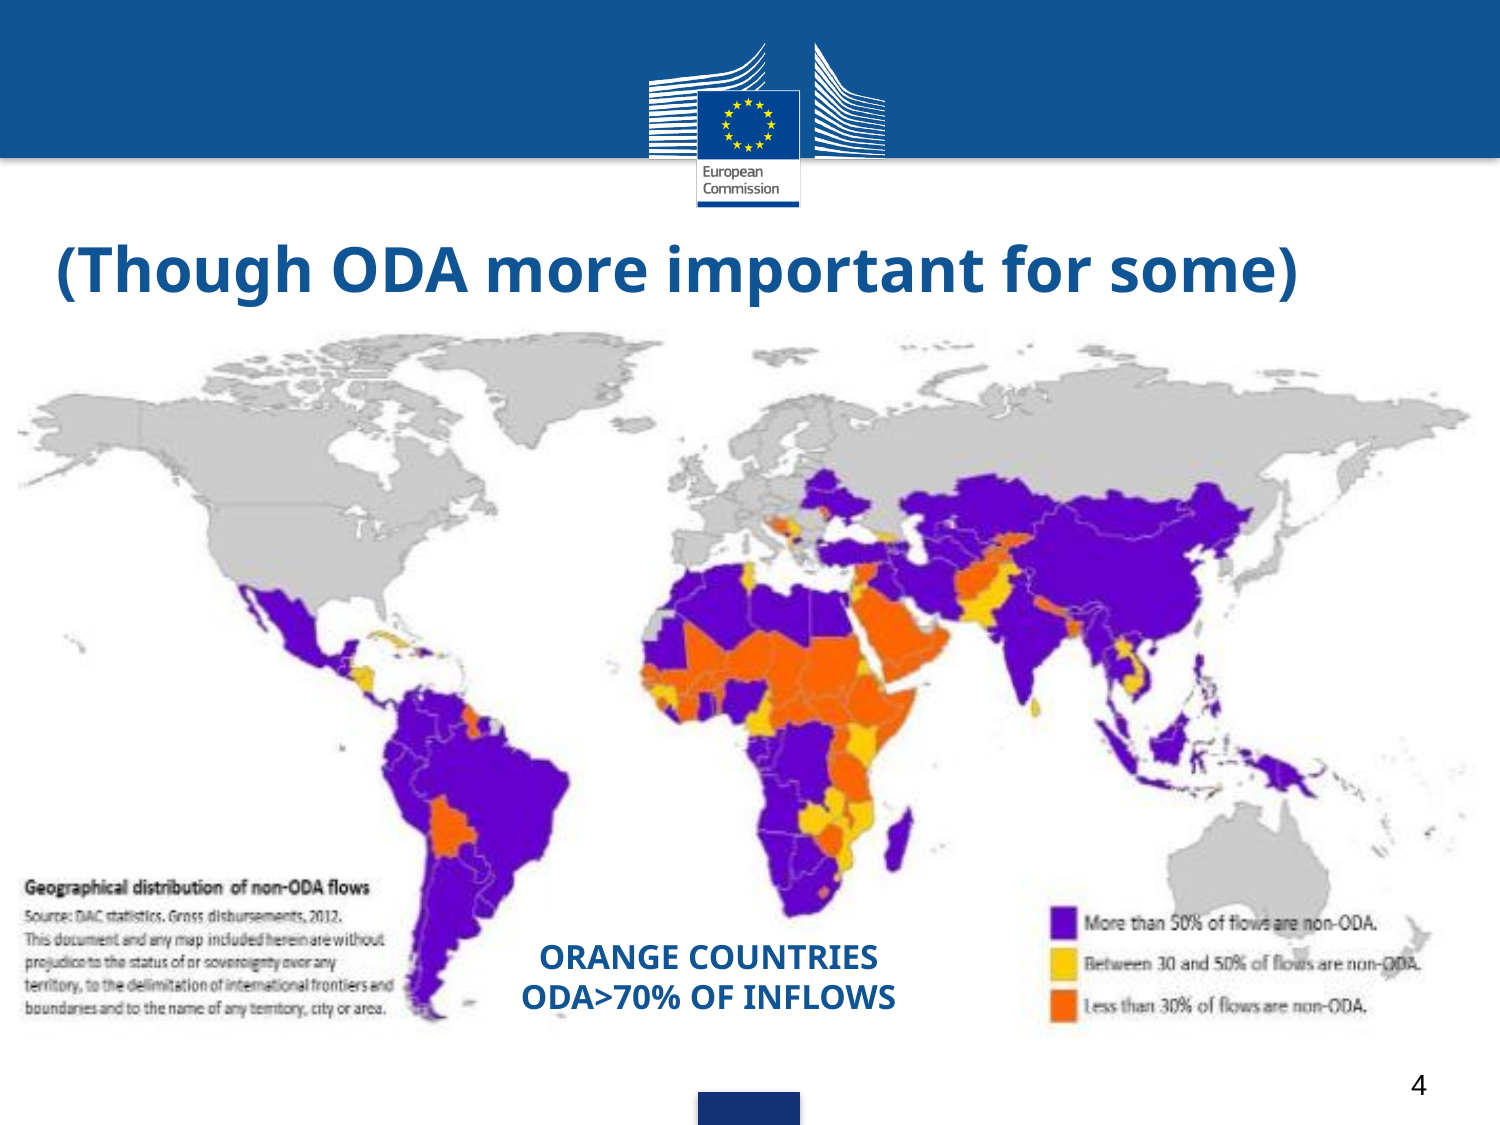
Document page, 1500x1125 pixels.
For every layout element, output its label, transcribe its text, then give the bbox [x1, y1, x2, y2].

title (Though ODA more important for some) [0, 190, 1500, 345]
slide_number 4 [1316, 1058, 1443, 1102]
picture [649, 42, 885, 190]
picture [17, 314, 1483, 1039]
